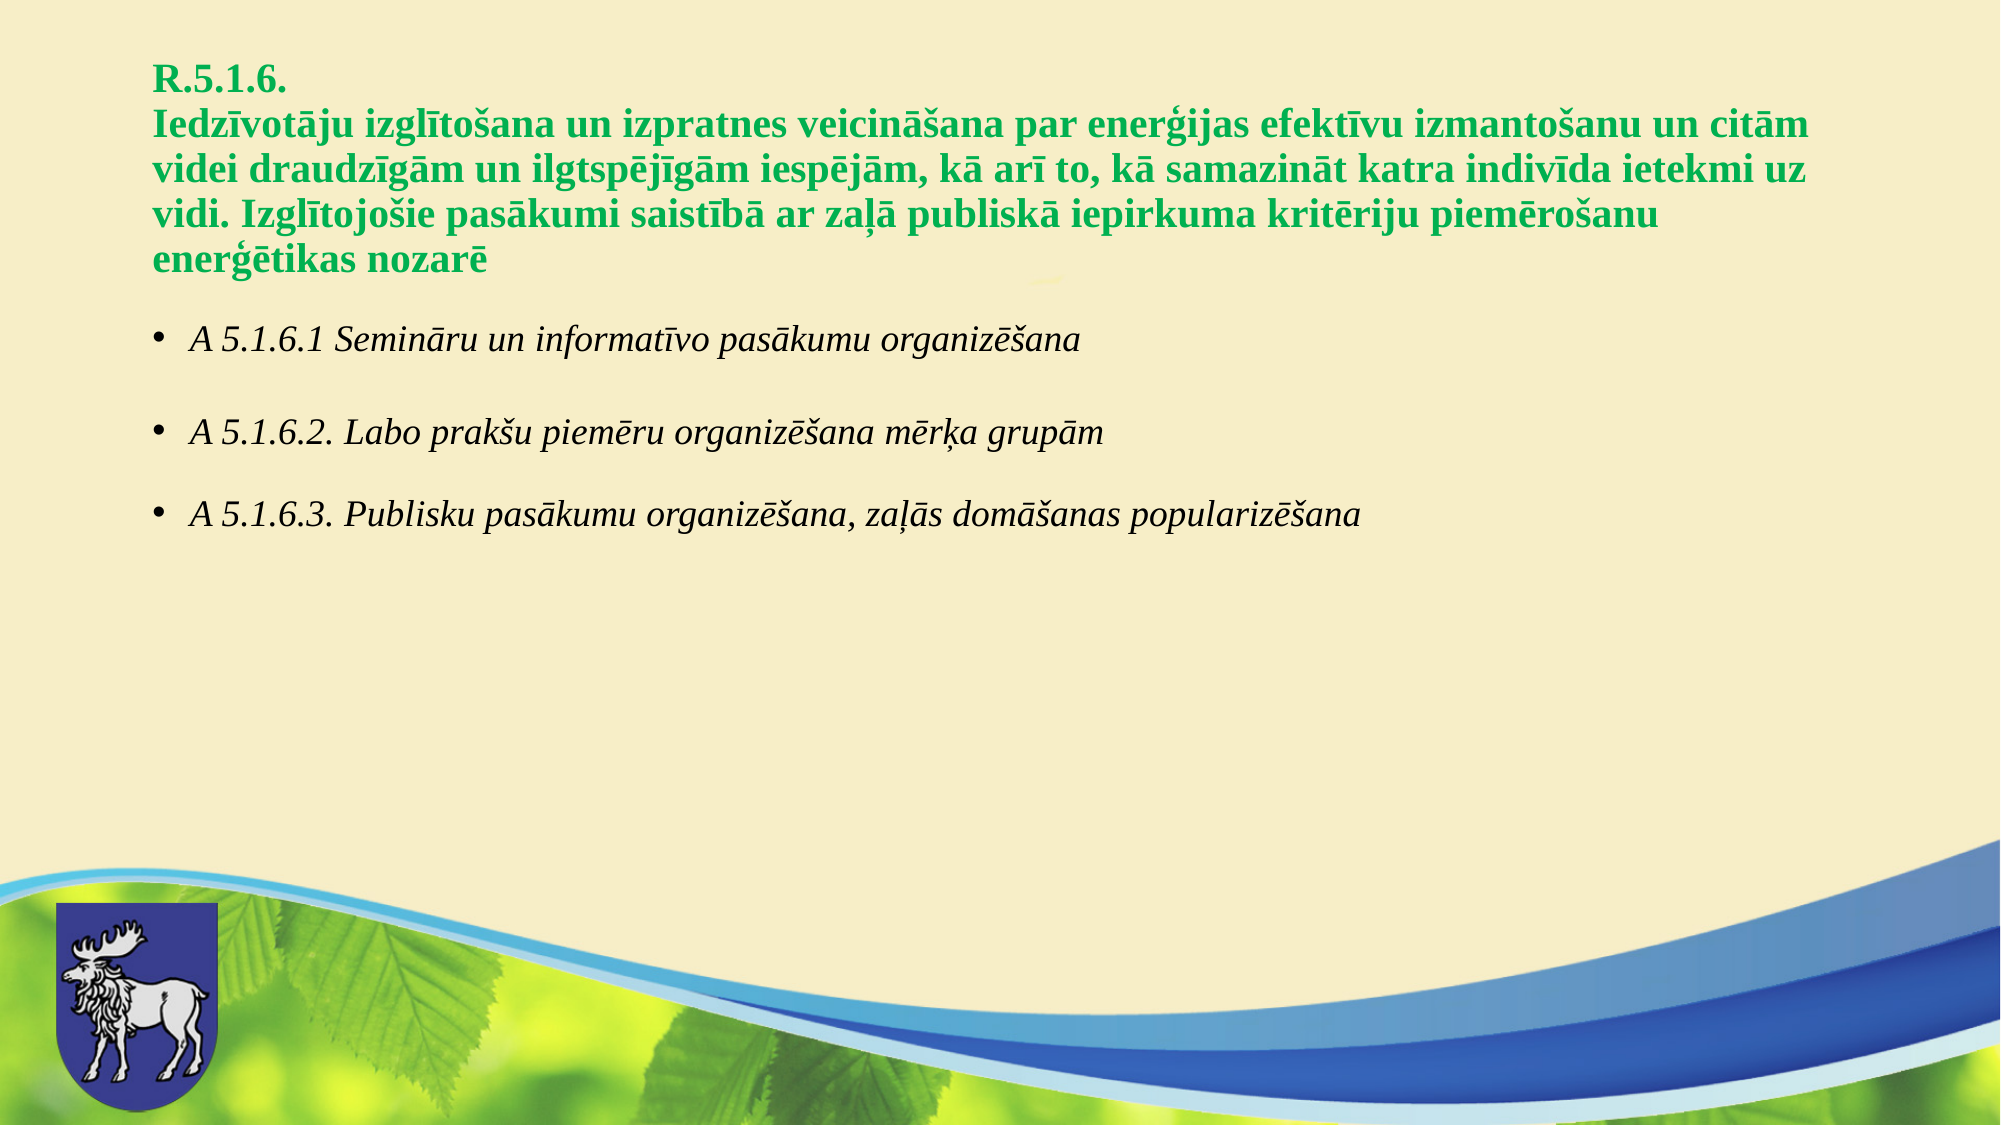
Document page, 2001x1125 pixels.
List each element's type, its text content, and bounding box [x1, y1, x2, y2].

title R.5.1.6. Iedzīvotāju izglītošana un izpratnes veicināšana par enerģijas efektīvu izmantošanu un citām videi draudzīgām un ilgtspējīgām iespējām, kā arī to, kā samazināt katra indivīda ietekmi uz vidi. Izglītojošie pasākumi saistībā ar zaļā publiskā iepirkuma kritēriju piemērošanu enerģētikas nozarē [137, 59, 1863, 278]
list A 5.1.6.1 Semināru un informatīvo pasākumu organizēšana A 5.1.6.2. Labo prakšu piemēru organizēšana mērķa grupām A 5.1.6.3. Publisku pasākumu organizēšana, zaļās domāšanas popularizēšana [137, 299, 1863, 1014]
picture [0, 0, 2001, 1125]
